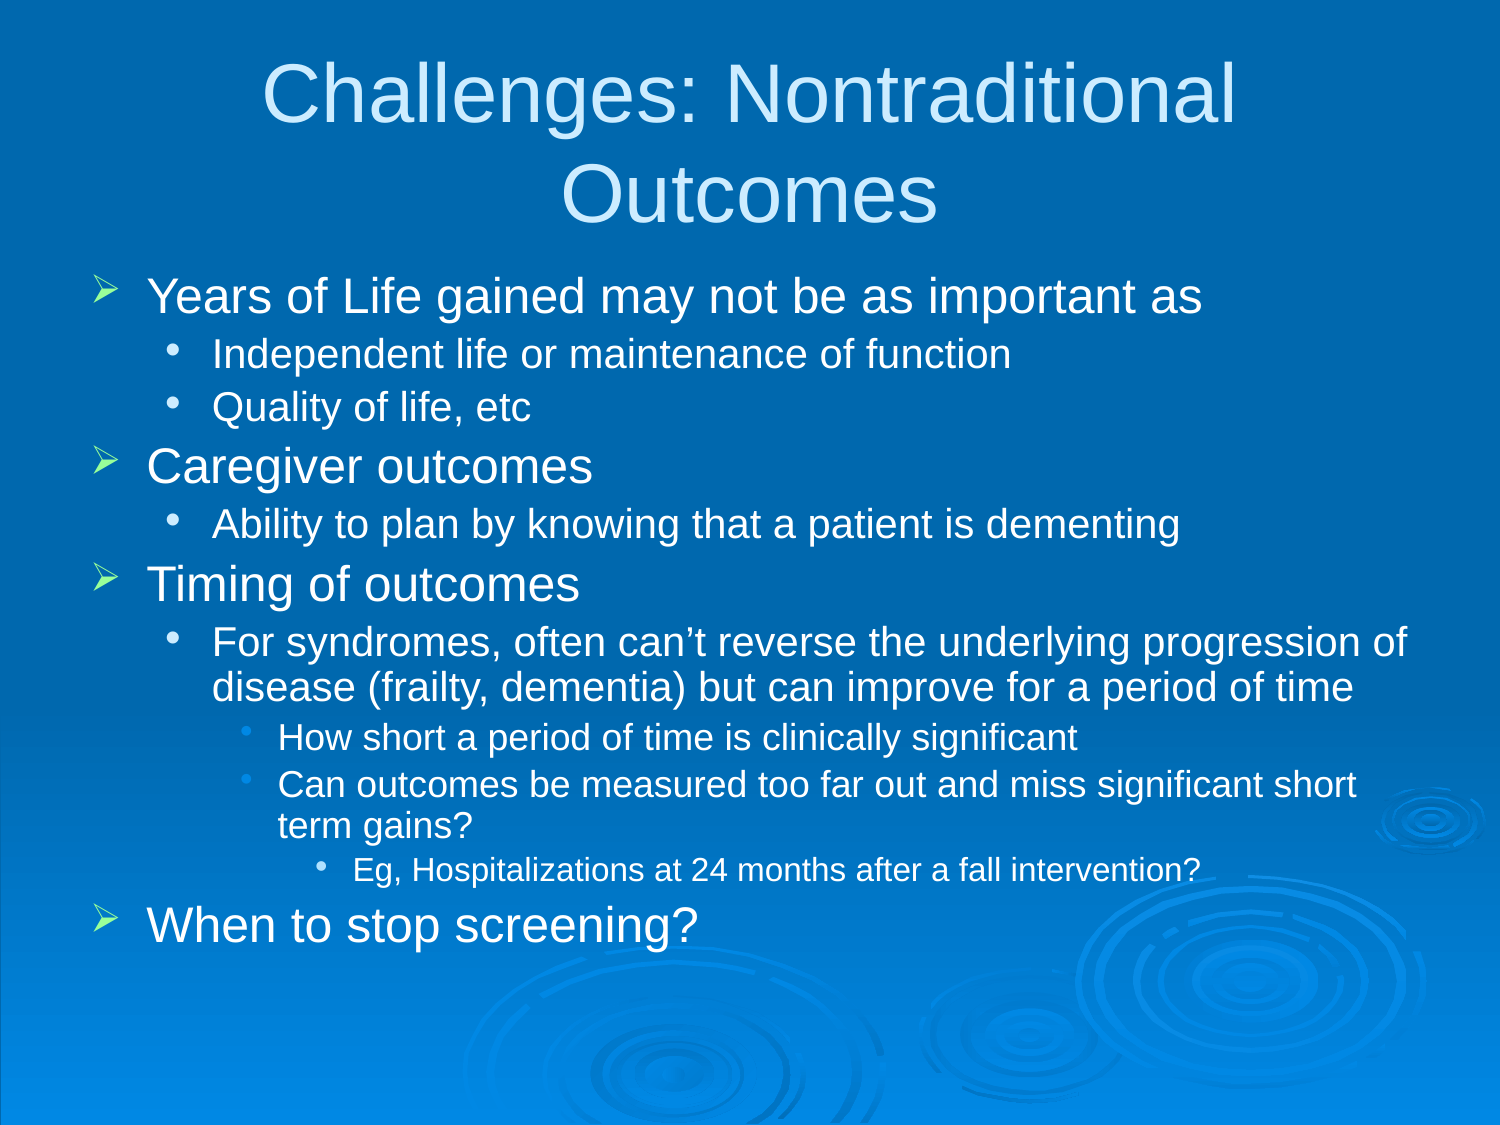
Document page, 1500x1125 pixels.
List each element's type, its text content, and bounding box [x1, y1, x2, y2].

title Challenges: Nontraditional Outcomes [74, 45, 1426, 233]
list Years of Life gained may not be as important as Independent life or maintenance of function Quality of life, etc Caregiver outcomes Ability to plan by knowing that a patient is dementing Timing of outcomes For syndromes, often can’t reverse the underlying progression of disease (frailty, dementia) but can improve for a period of time How short a period of time is clinically significant Can outcomes be measured too far out and miss significant short term gains? Eg, Hospitalizations at 24 months after a fall intervention? When to stop screening? [74, 262, 1426, 1006]
